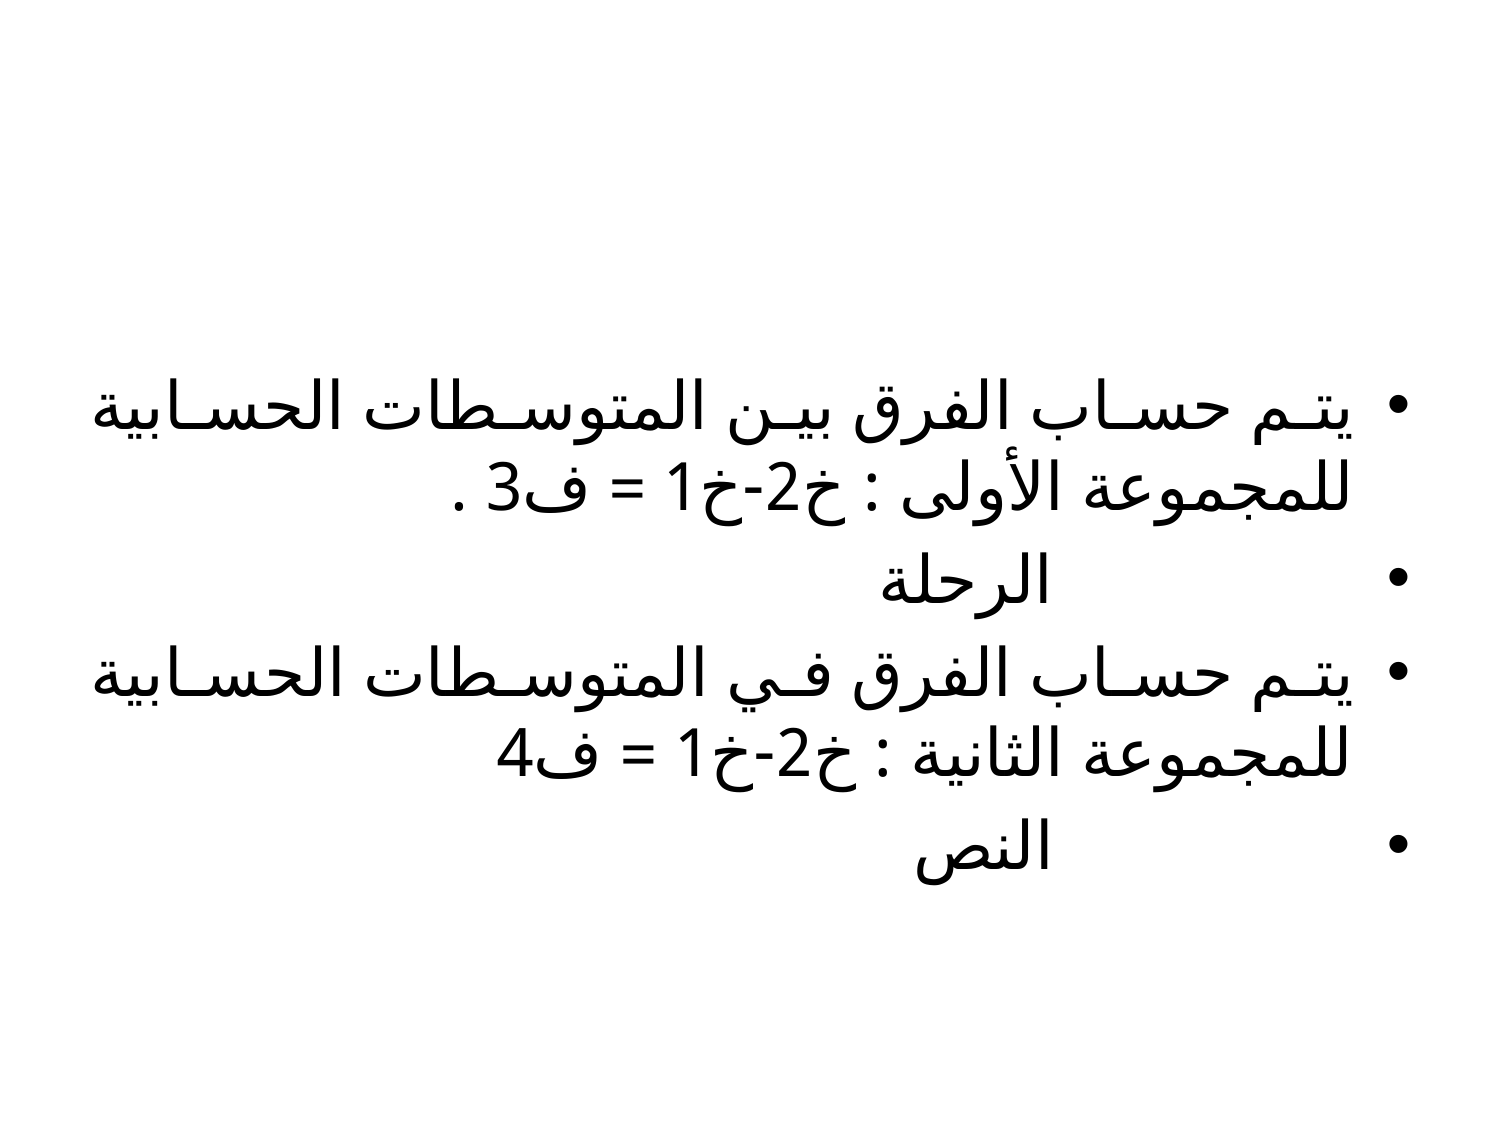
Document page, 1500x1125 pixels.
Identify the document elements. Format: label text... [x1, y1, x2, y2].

list يتم حساب الفرق بين المتوسطات الحسابية للمجموعة الأولى : خ2-خ1 = ف3 . الرحلة يتم حساب الفرق في المتوسطات الحسابية للمجموعة الثانية : خ2-خ1 = ف4 النص [75, 262, 1425, 1005]
